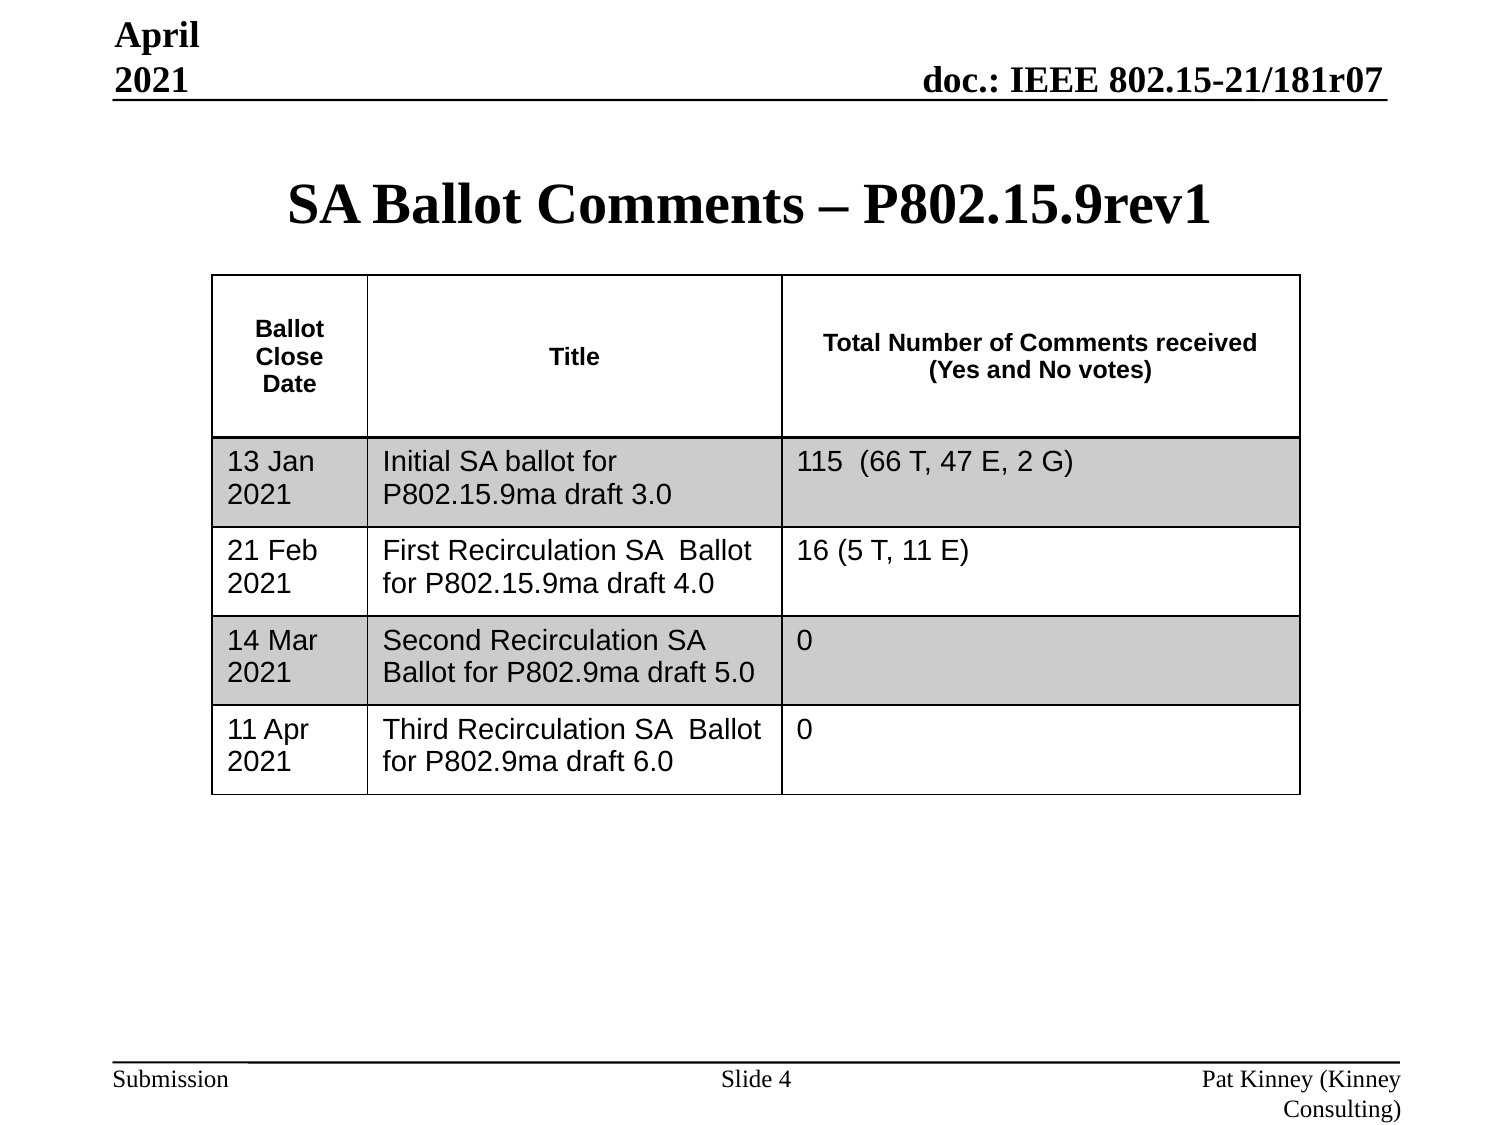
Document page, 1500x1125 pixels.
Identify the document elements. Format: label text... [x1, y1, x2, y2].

table_cell Third Recirculation SA Ballot for P802.9ma draft 6.0 [368, 706, 781, 794]
table_cell 0 [783, 617, 1299, 704]
title SA Ballot Comments – P802.15.9rev1 [112, 112, 1388, 288]
table_cell 13 Jan 2021 [213, 439, 367, 526]
table_header Title [368, 276, 781, 436]
slide_number Slide 4 [712, 1061, 800, 1093]
table_cell 115 (66 T, 47 E, 2 G) [783, 439, 1299, 526]
table_cell 11 Apr 2021 [213, 706, 367, 794]
table_cell First Recirculation SA Ballot for P802.15.9ma draft 4.0 [368, 528, 781, 615]
table_cell Second Recirculation SA Ballot for P802.9ma draft 5.0 [368, 617, 781, 704]
table_cell 21 Feb 2021 [213, 528, 367, 615]
table_header Ballot Close Date [213, 276, 367, 436]
footer Pat Kinney (Kinney Consulting) [1092, 1061, 1402, 1093]
table_cell Initial SA ballot for P802.15.9ma draft 3.0 [368, 439, 781, 526]
table_cell 0 [783, 706, 1299, 794]
table_header Total Number of Comments received (Yes and No votes) [783, 276, 1299, 436]
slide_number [114, 54, 270, 101]
table_cell 16 (5 T, 11 E) [783, 528, 1299, 615]
table_cell 14 Mar 2021 [213, 617, 367, 704]
